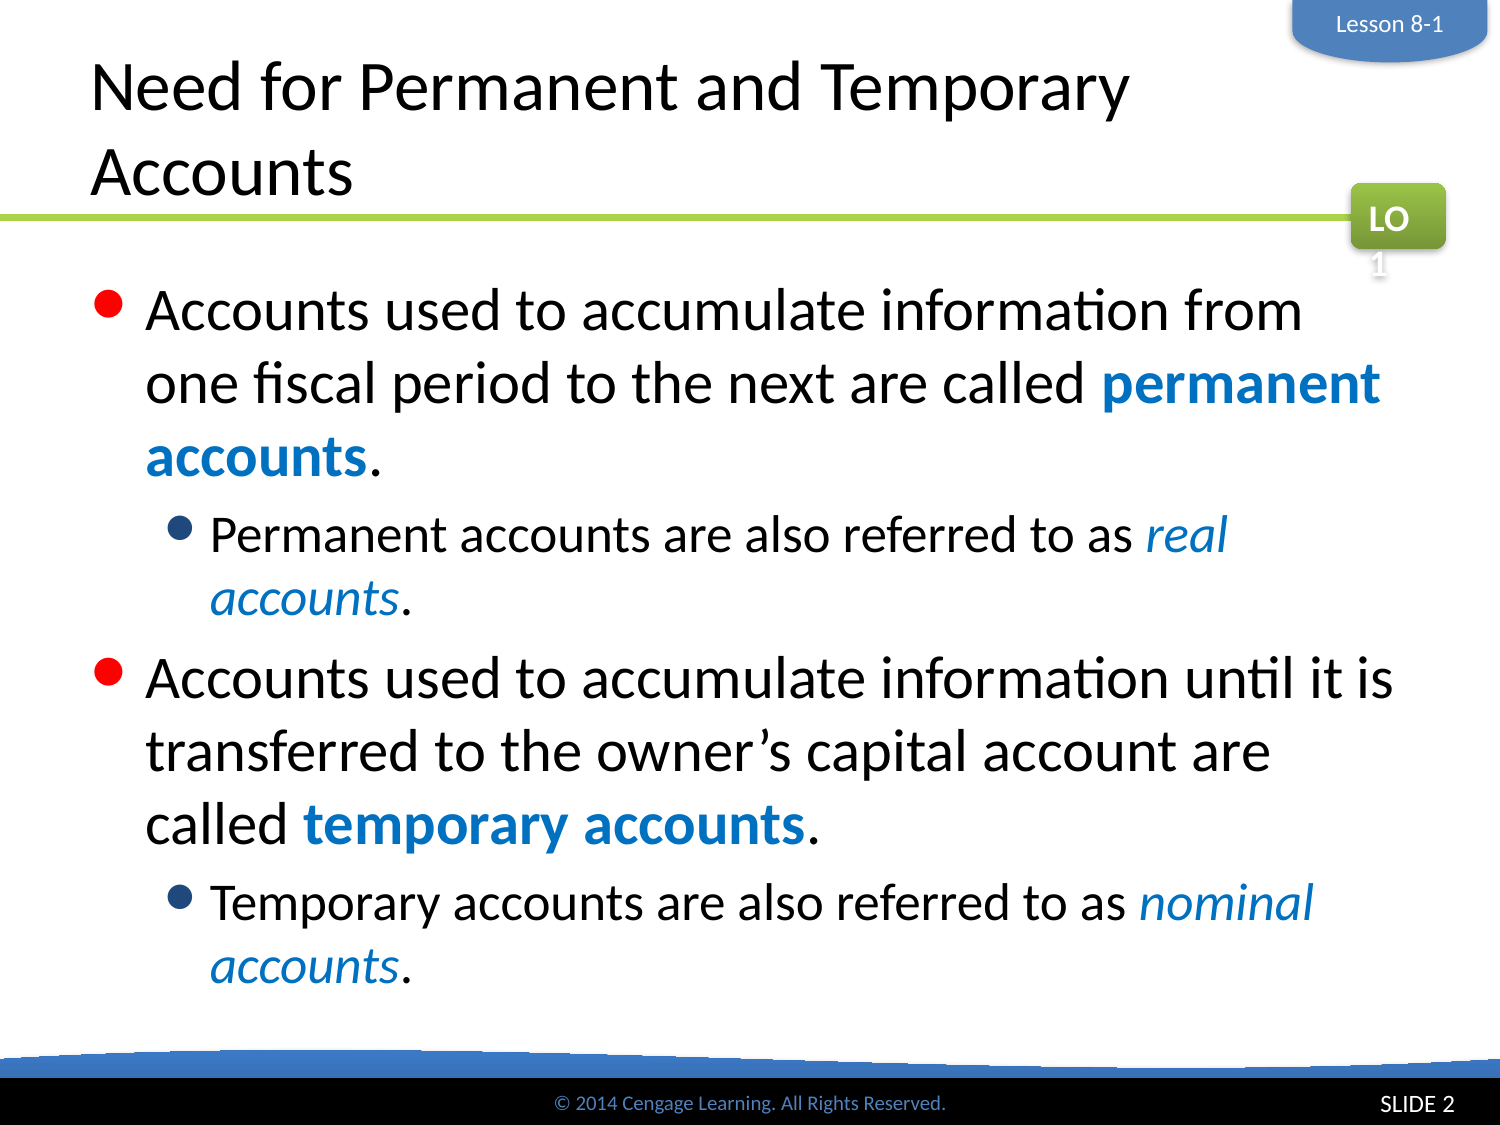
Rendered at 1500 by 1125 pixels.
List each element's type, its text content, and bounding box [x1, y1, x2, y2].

title Need for Permanent and Temporary Accounts [75, 29, 1350, 218]
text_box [1292, 0, 1488, 63]
slide_number SLIDE 2 [1170, 1080, 1470, 1125]
list Accounts used to accumulate information from one fiscal period to the next are called permanent accounts. Permanent accounts are also referred to as real accounts. Accounts used to accumulate information until it is transferred to the owner’s capital account are called temporary accounts. Temporary accounts are also referred to as nominal accounts. [75, 262, 1425, 1005]
text_box LO1 [1350, 183, 1446, 250]
